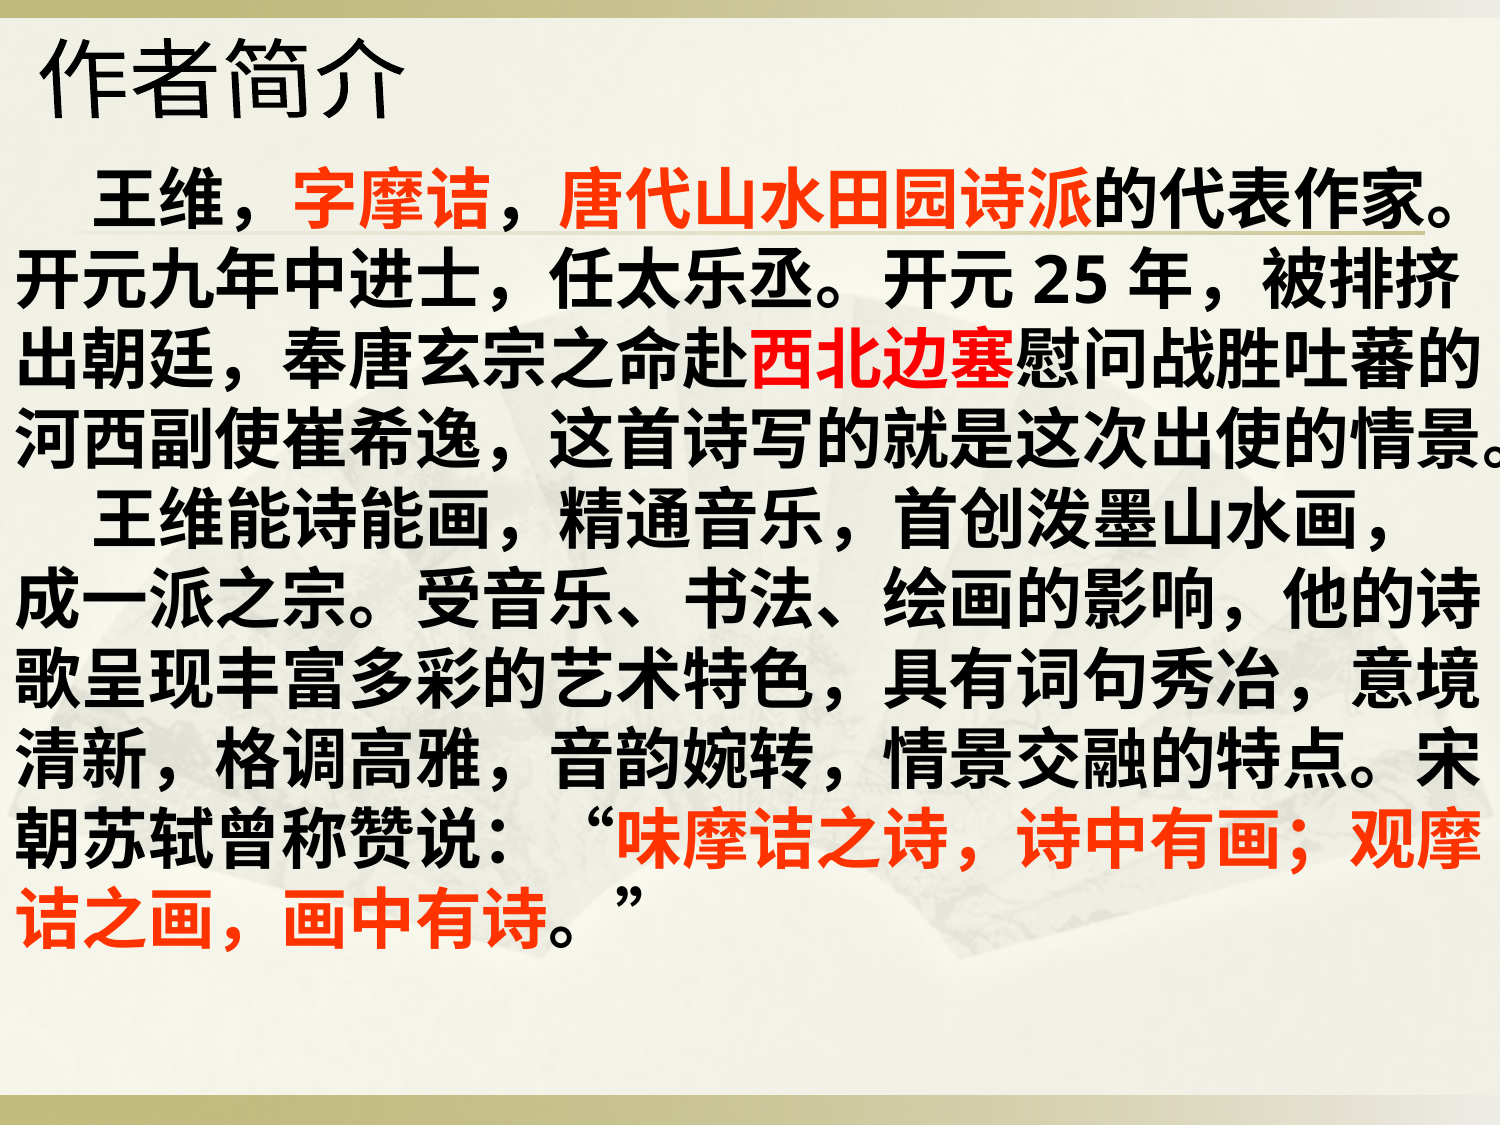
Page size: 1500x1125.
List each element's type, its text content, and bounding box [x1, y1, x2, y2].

text_box 王维，字摩诘，唐代山水田园诗派的代表作家。开元九年中进士，任太乐丞。开元25年，被排挤出朝廷，奉唐玄宗之命赴西北边塞慰问战胜吐蕃的河西副使崔希逸，这首诗写的就是这次出使的情景。 王维能诗能画，精通音乐，首创泼墨山水画，成一派之宗。受音乐、书法、绘画的影响，他的诗歌呈现丰富多彩的艺术特色，具有词句秀冶，意境清新，格调高雅，音韵婉转，情景交融的特点。宋朝苏轼曾称赞说：“味摩诘之诗，诗中有画；观摩诘之画，画中有诗。” [0, 149, 1500, 965]
